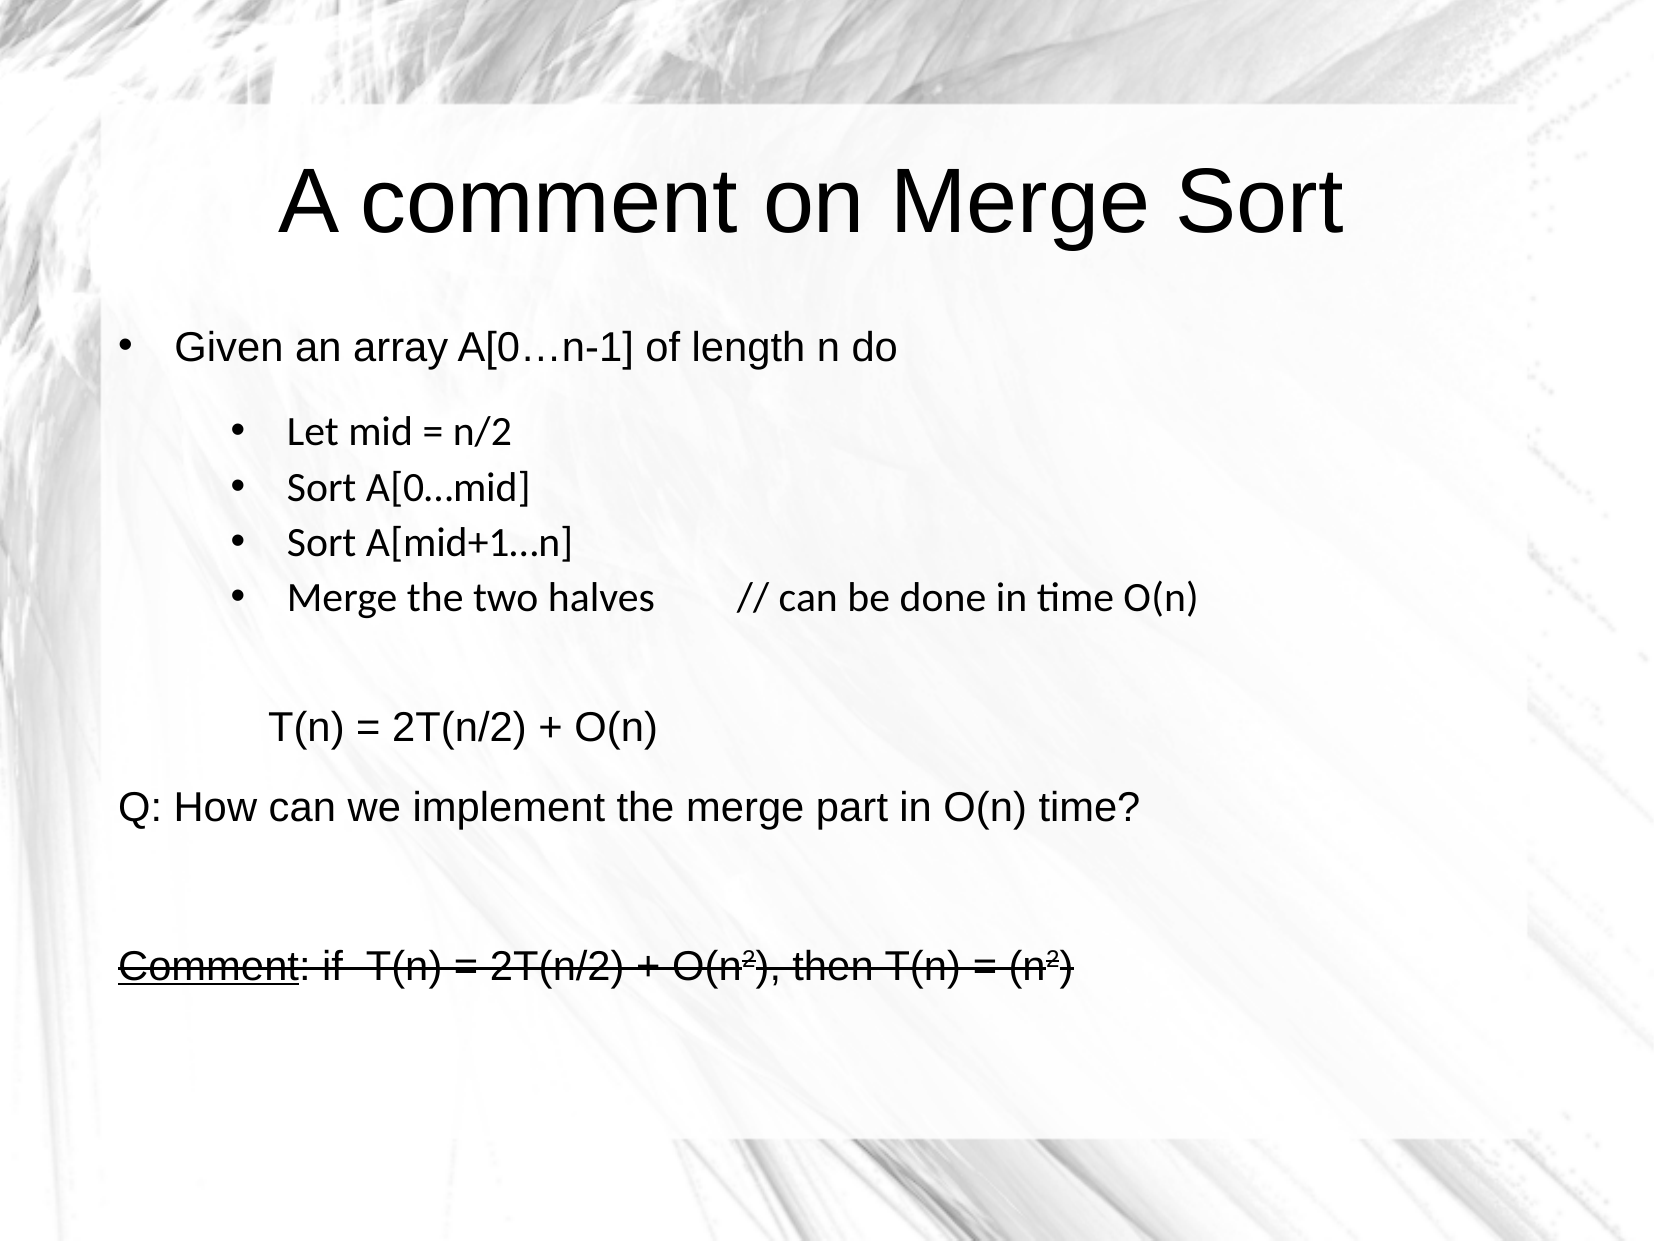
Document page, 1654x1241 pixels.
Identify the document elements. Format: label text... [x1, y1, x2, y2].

picture [0, 0, 1654, 1241]
list Given an array A[0…n-1] of length n do Let mid = n/2 Sort A[0…mid] Sort A[mid+1…n] Merge the two halves // can be done in time O(n) T(n) = 2T(n/2) + O(n) Q: How can we implement the merge part in O(n) time? Comment: if T(n) = 2T(n/2) + O(n2), then T(n) = (n2) [118, 319, 1571, 1102]
title A comment on Merge Sort [118, 112, 1506, 281]
